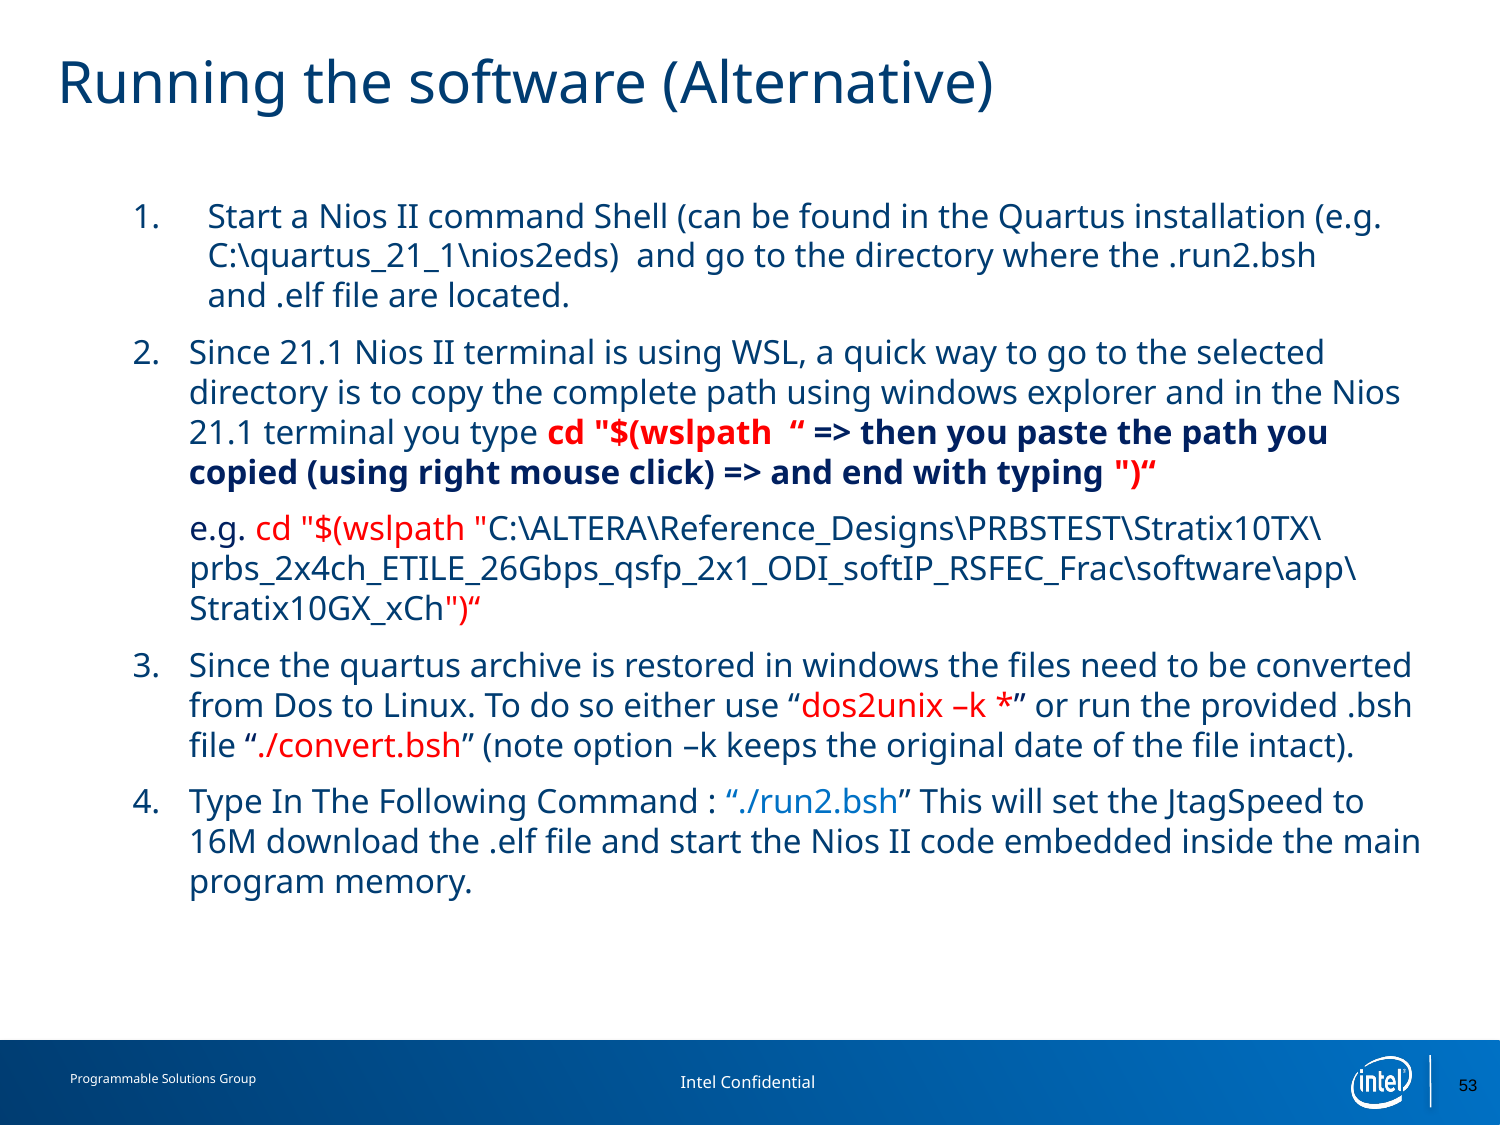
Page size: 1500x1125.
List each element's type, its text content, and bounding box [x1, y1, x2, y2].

title Running the software (Alternative) [57, 44, 1425, 194]
list Start a Nios II command Shell (can be found in the Quartus installation (e.g. C:\quartus_21_1\nios2eds) and go to the directory where the .run2.bsh and .elf file are located. Since 21.1 Nios II terminal is using WSL, a quick way to go to the selected directory is to copy the complete path using windows explorer and in the Nios 21.1 terminal you type cd "$(wslpath “ => then you paste the path you copied (using right mouse click) => and end with typing ")“ e.g. cd "$(wslpath "C:\ALTERA\Reference_Designs\PRBSTEST\Stratix10TX\prbs_2x4ch_ETILE_26Gbps_qsfp_2x1_ODI_softIP_RSFEC_Frac\software\app\Stratix10GX_xCh")“ Since the quartus archive is restored in windows the files need to be converted from Dos to Linux. To do so either use “dos2unix –k *” or run the provided .bsh file “./convert.bsh” (note option –k keeps the original date of the file intact). Type In The Following Command : “./run2.bsh” This will set the JtagSpeed to 16M download the .elf file and start the Nios II code embedded inside the main program memory. [57, 194, 1425, 963]
slide_number 53 [1127, 1055, 1478, 1116]
